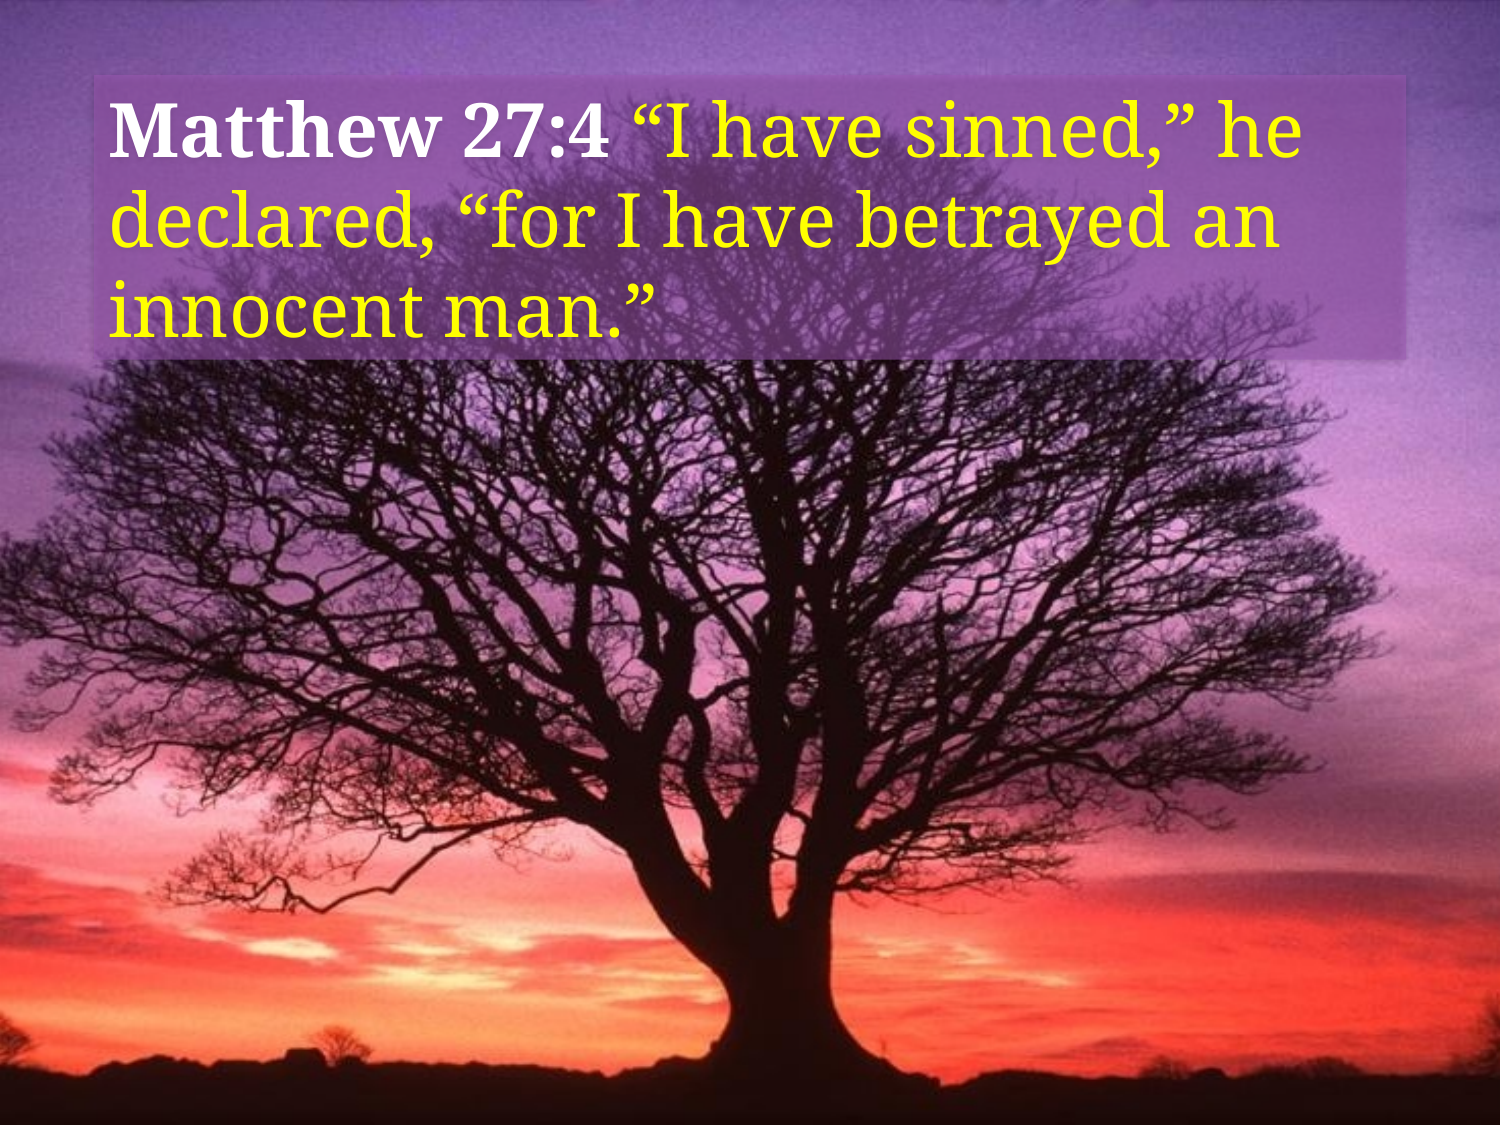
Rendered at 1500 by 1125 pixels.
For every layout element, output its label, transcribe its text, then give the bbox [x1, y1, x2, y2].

picture [0, 0, 1500, 1125]
text_box Matthew 27:4 “I have sinned,” he declared, “for I have betrayed an innocent man.” [93, 74, 1407, 360]
